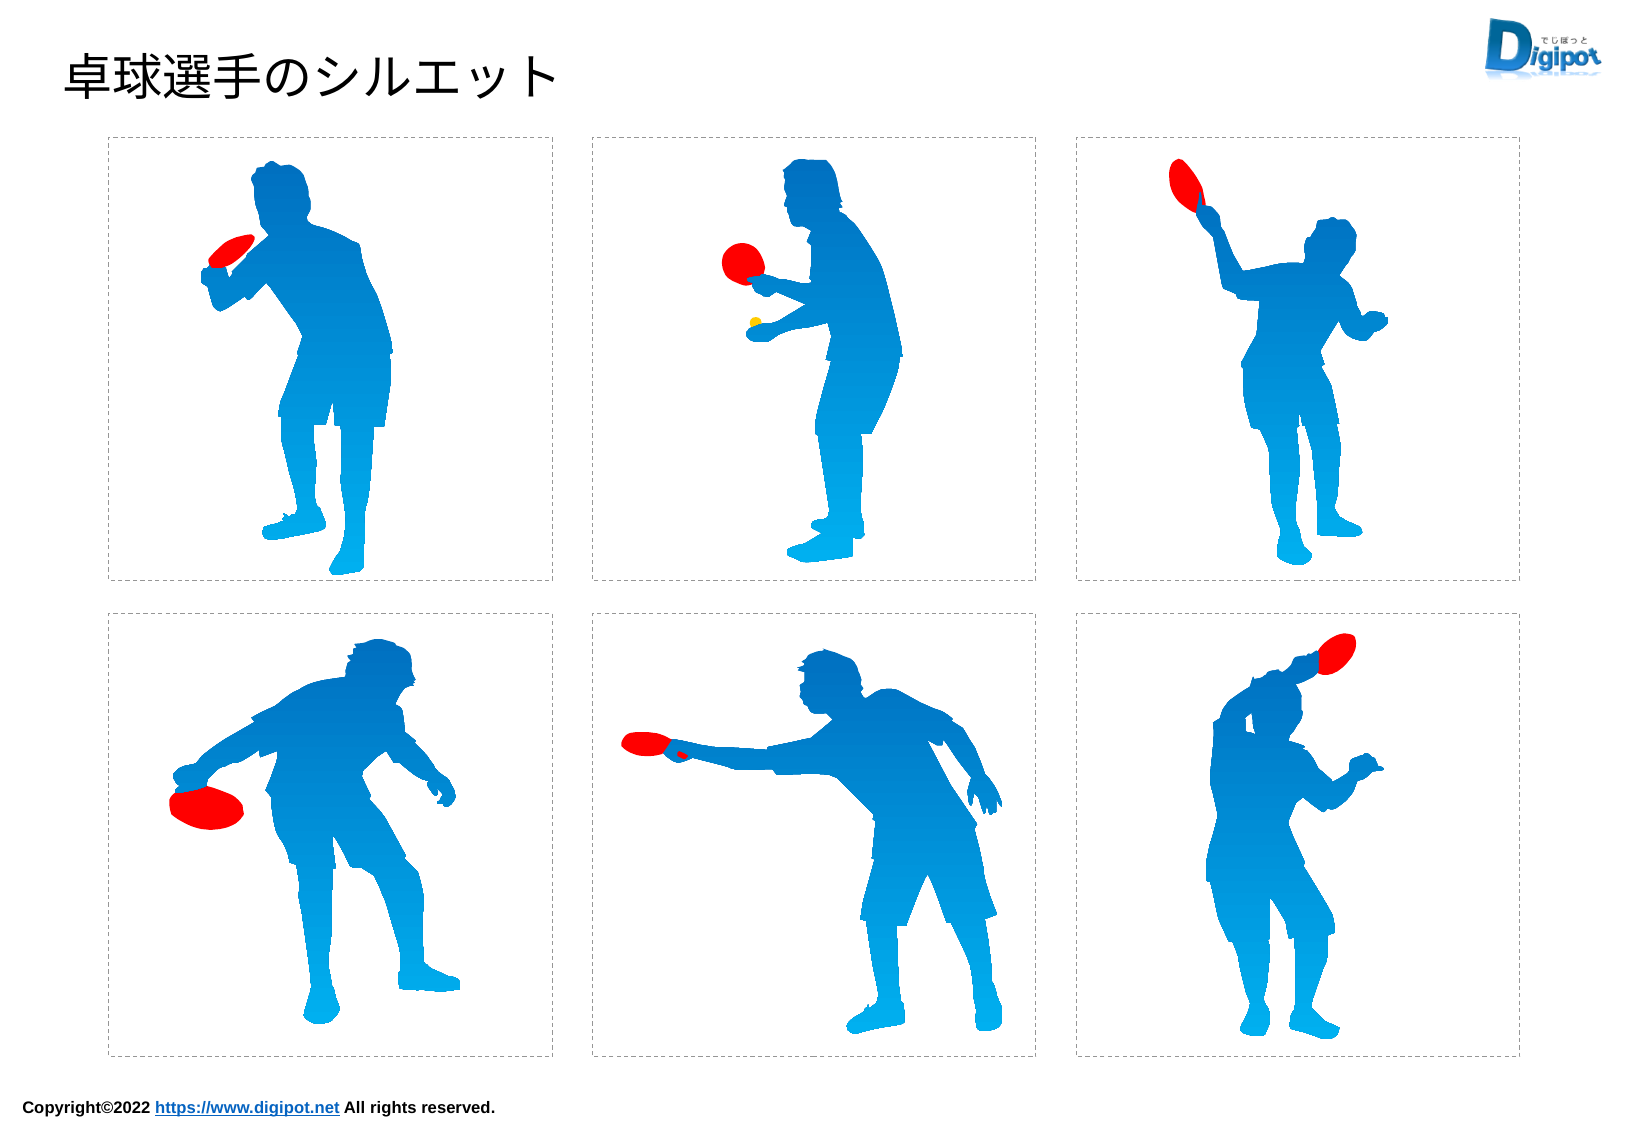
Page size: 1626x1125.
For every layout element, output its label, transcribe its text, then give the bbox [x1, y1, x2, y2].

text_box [1205, 633, 1384, 1039]
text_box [621, 648, 1003, 1035]
picture [1485, 18, 1602, 82]
text_box 卓球選手のシルエット [47, 38, 578, 113]
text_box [169, 638, 461, 1024]
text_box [200, 160, 394, 575]
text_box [721, 158, 903, 563]
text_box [1169, 158, 1389, 566]
